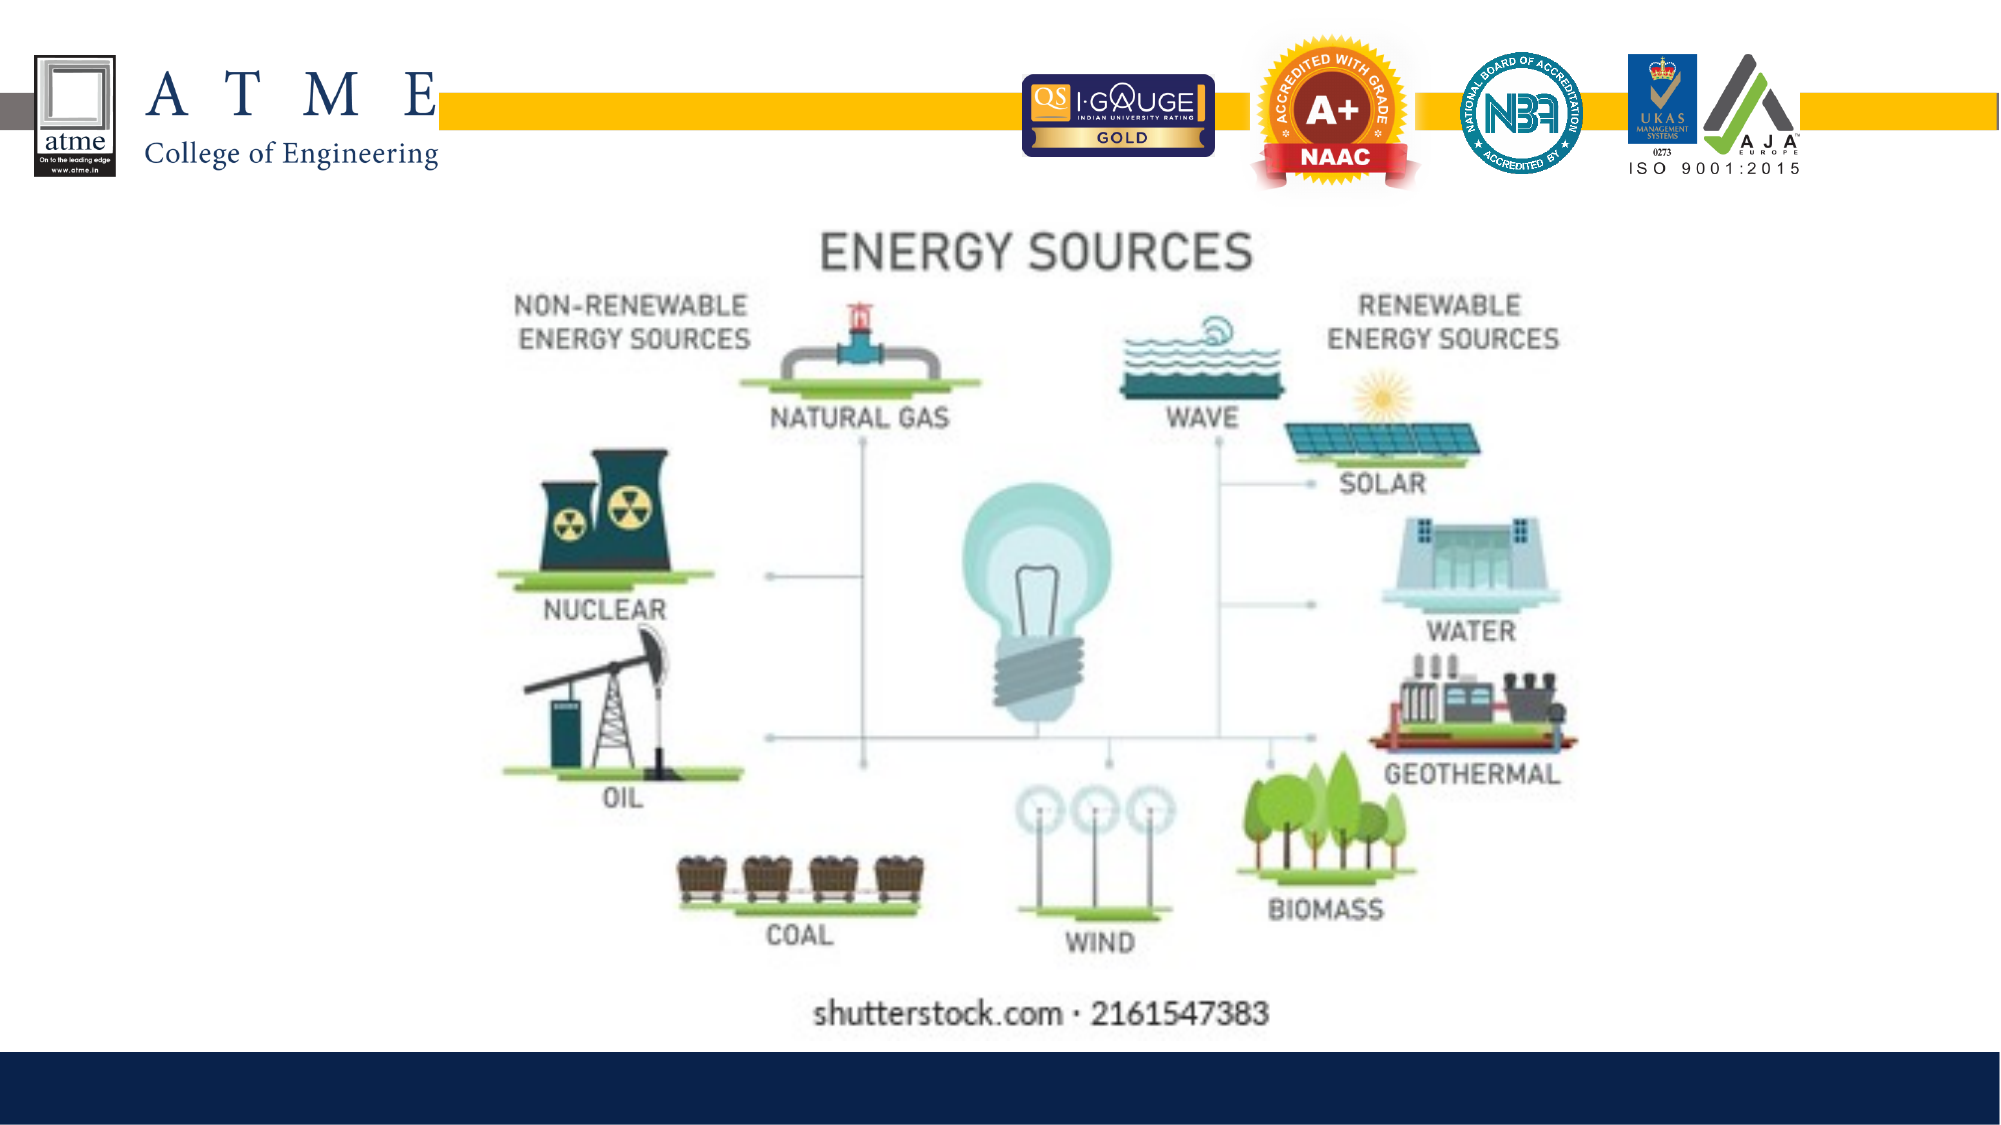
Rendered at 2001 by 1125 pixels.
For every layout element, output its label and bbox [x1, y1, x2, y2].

picture [34, 55, 439, 177]
picture [1250, 43, 1415, 180]
picture [436, 207, 1645, 1041]
picture [0, 1052, 2000, 1125]
picture [1628, 52, 1800, 174]
picture [1022, 74, 1215, 157]
picture [1460, 52, 1583, 174]
